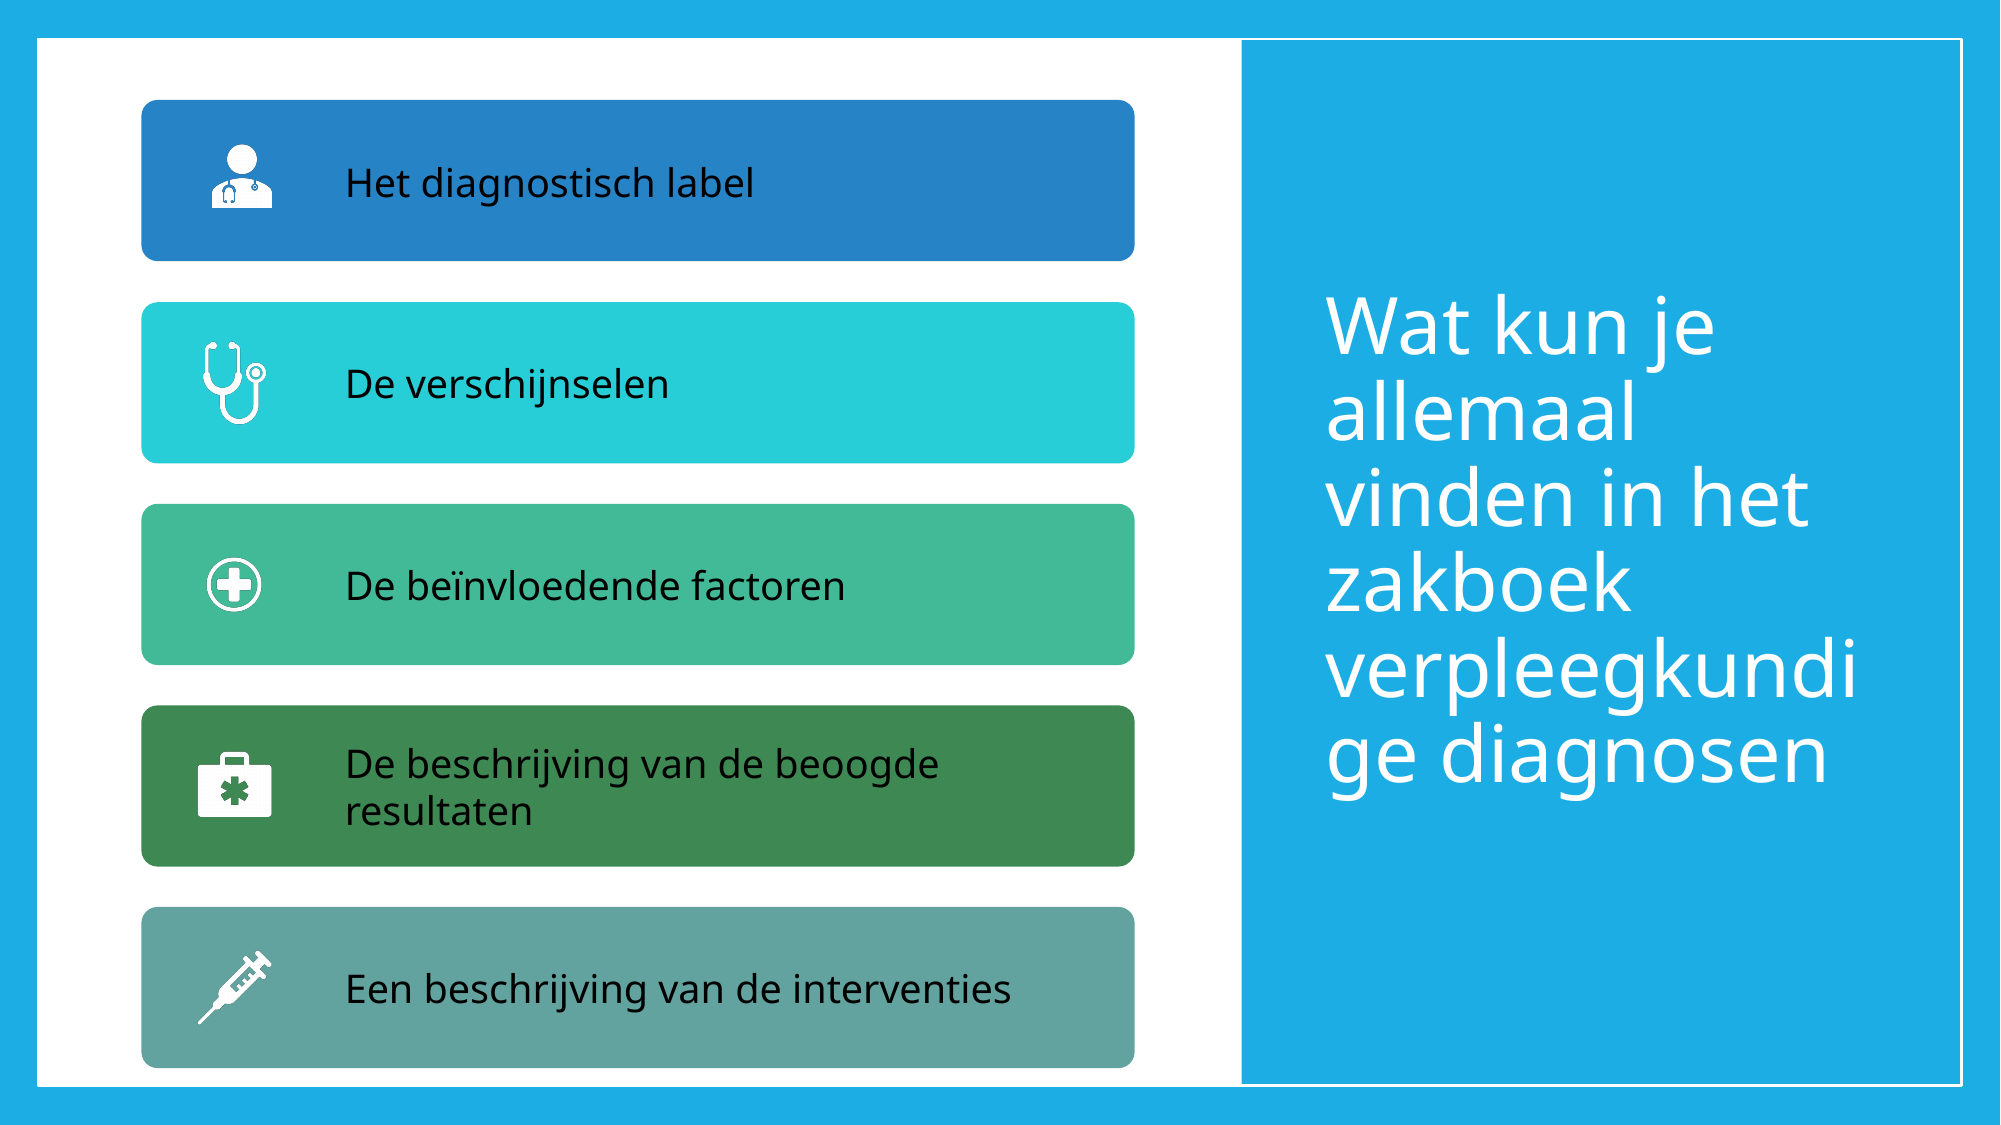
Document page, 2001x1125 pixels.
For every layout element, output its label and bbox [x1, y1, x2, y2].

text_box [37, 38, 1963, 1087]
list [141, 99, 1135, 1070]
